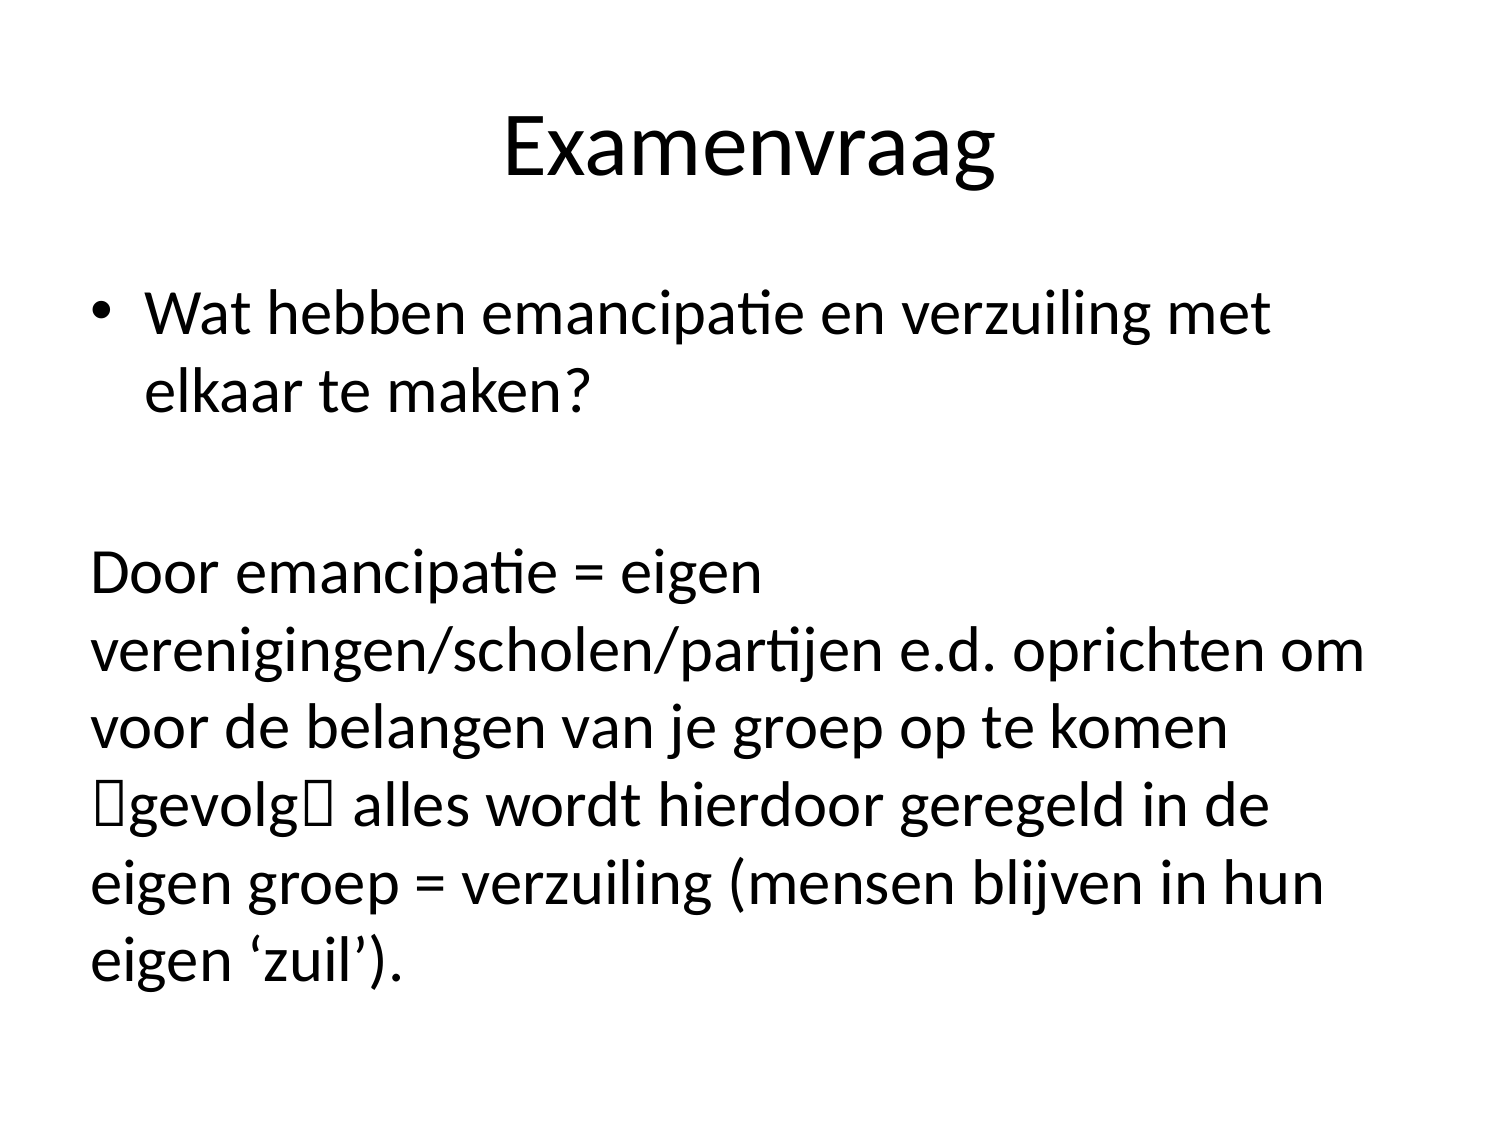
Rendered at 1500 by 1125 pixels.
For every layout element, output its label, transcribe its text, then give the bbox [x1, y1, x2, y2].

title Examenvraag [75, 45, 1425, 233]
list Wat hebben emancipatie en verzuiling met elkaar te maken? Door emancipatie = eigen verenigingen/scholen/partijen e.d. oprichten om voor de belangen van je groep op te komen gevolg alles wordt hierdoor geregeld in de eigen groep = verzuiling (mensen blijven in hun eigen ‘zuil’). [75, 262, 1425, 1005]
